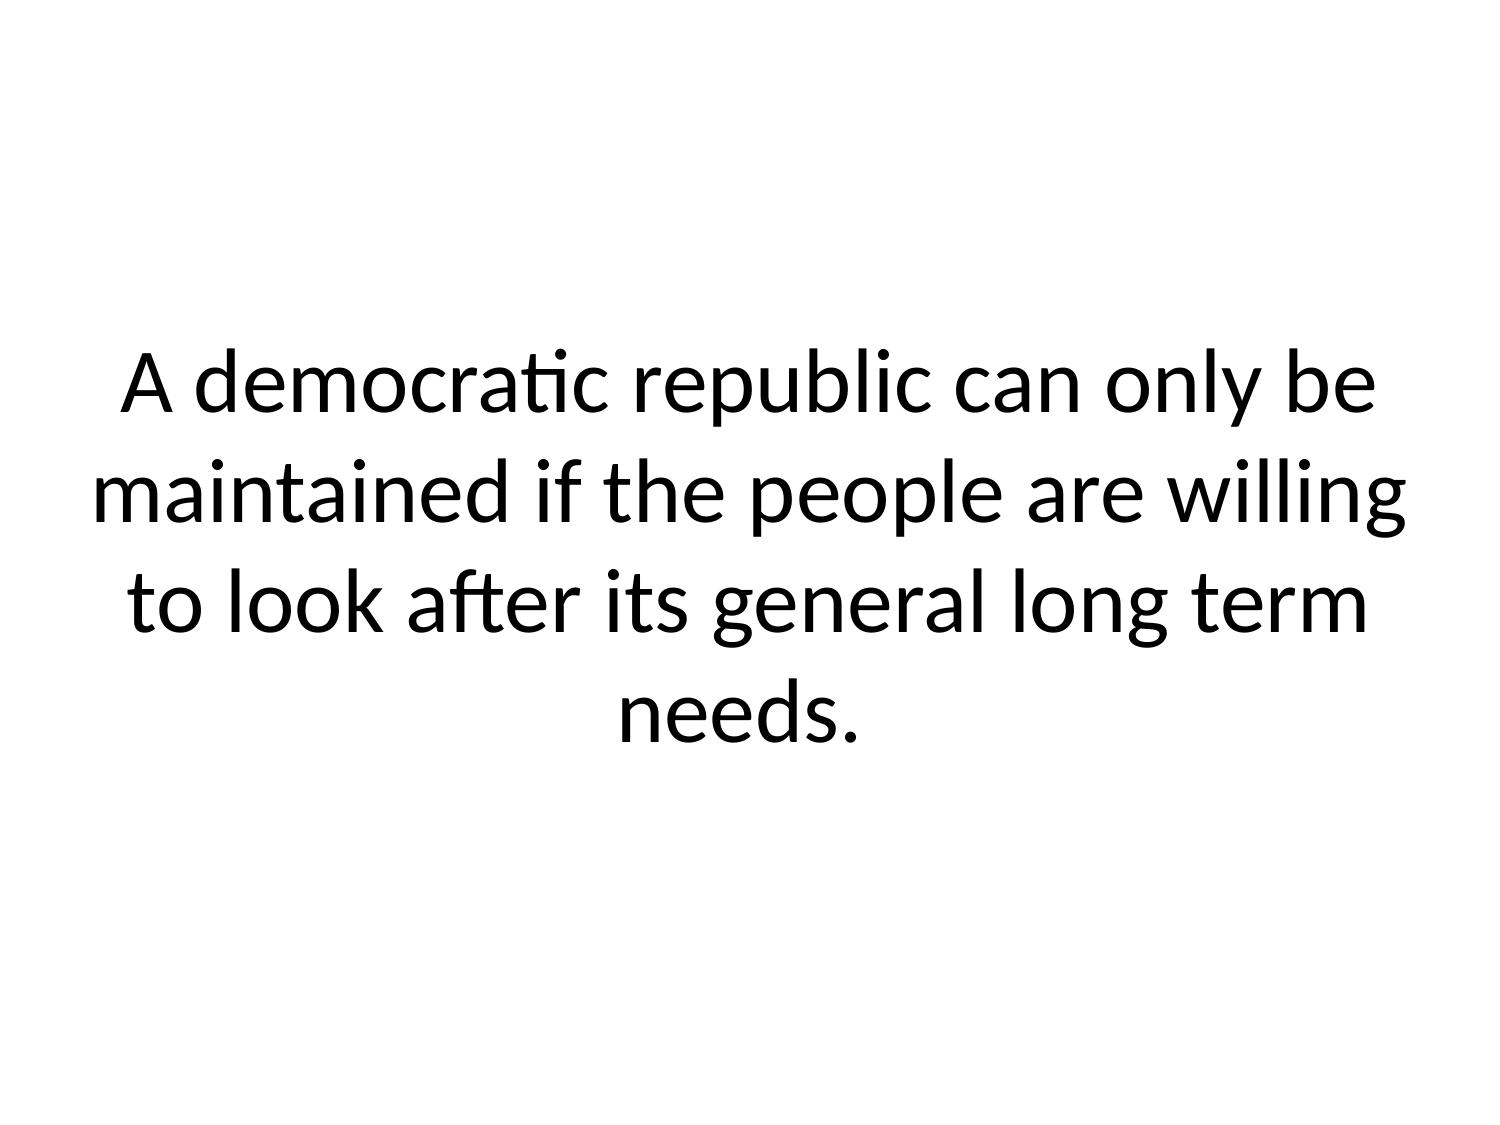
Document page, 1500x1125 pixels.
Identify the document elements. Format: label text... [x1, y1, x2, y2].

title A democratic republic can only be maintained if the people are willing to look after its general long term needs. [74, 44, 1426, 1038]
